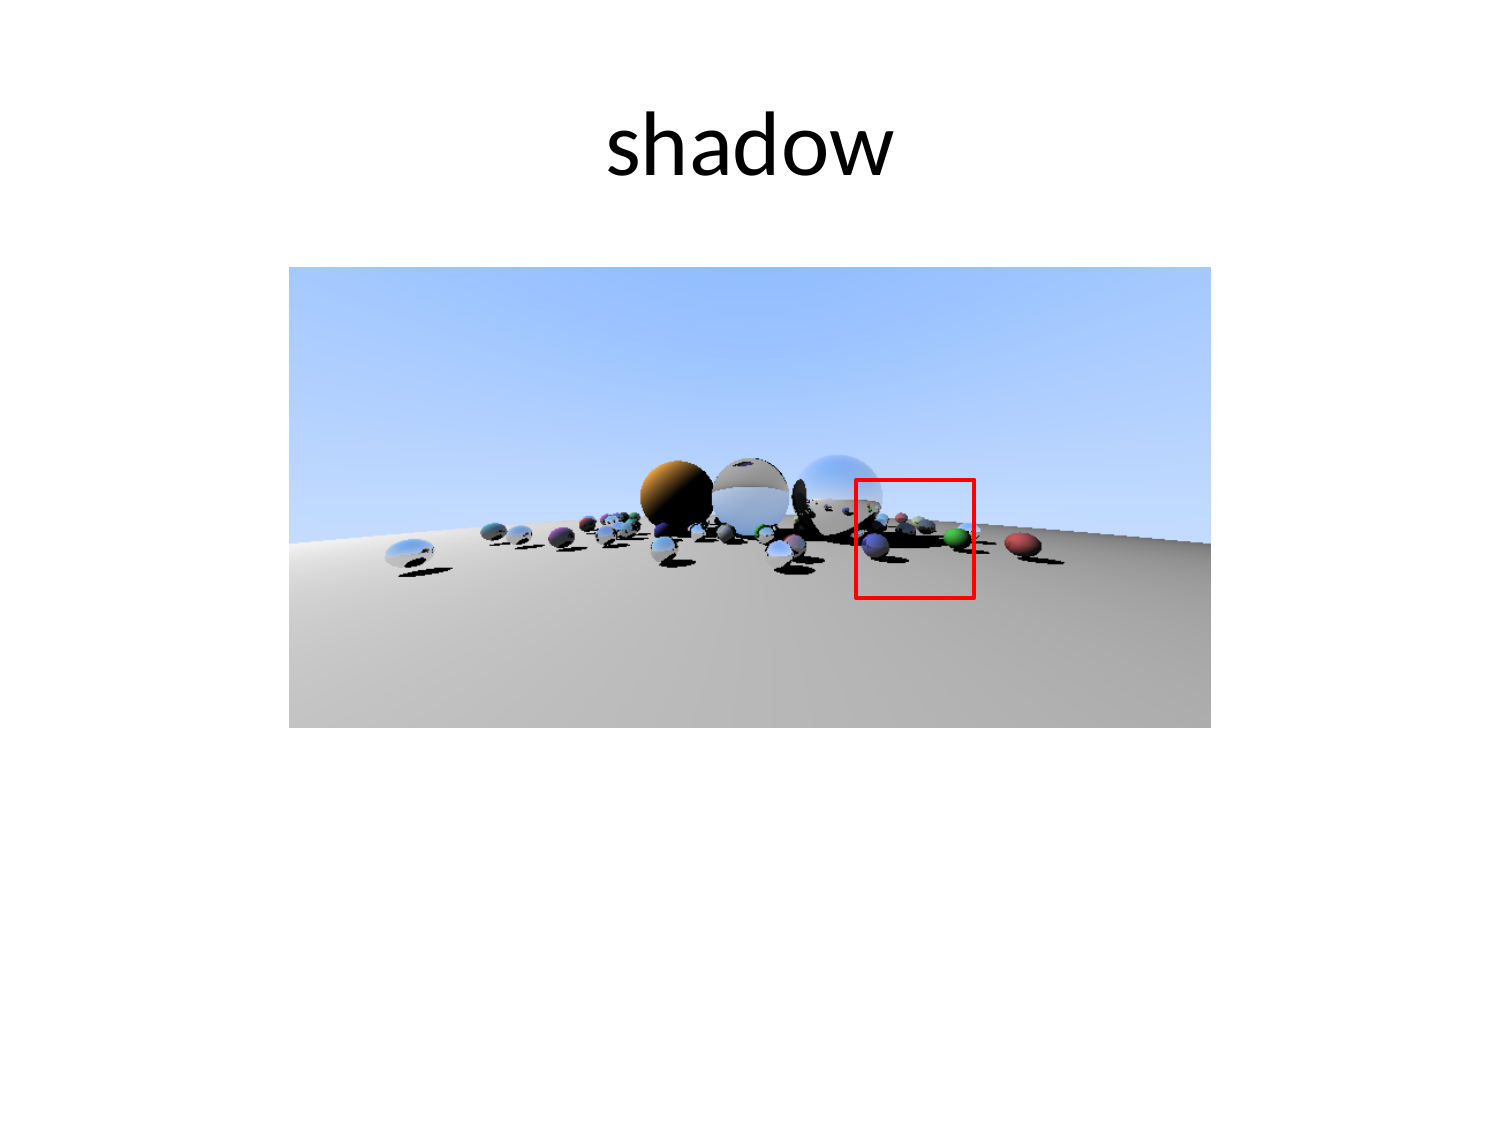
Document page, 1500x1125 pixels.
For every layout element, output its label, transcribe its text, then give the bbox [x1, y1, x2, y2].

picture [289, 266, 1211, 729]
title shadow [75, 45, 1425, 233]
